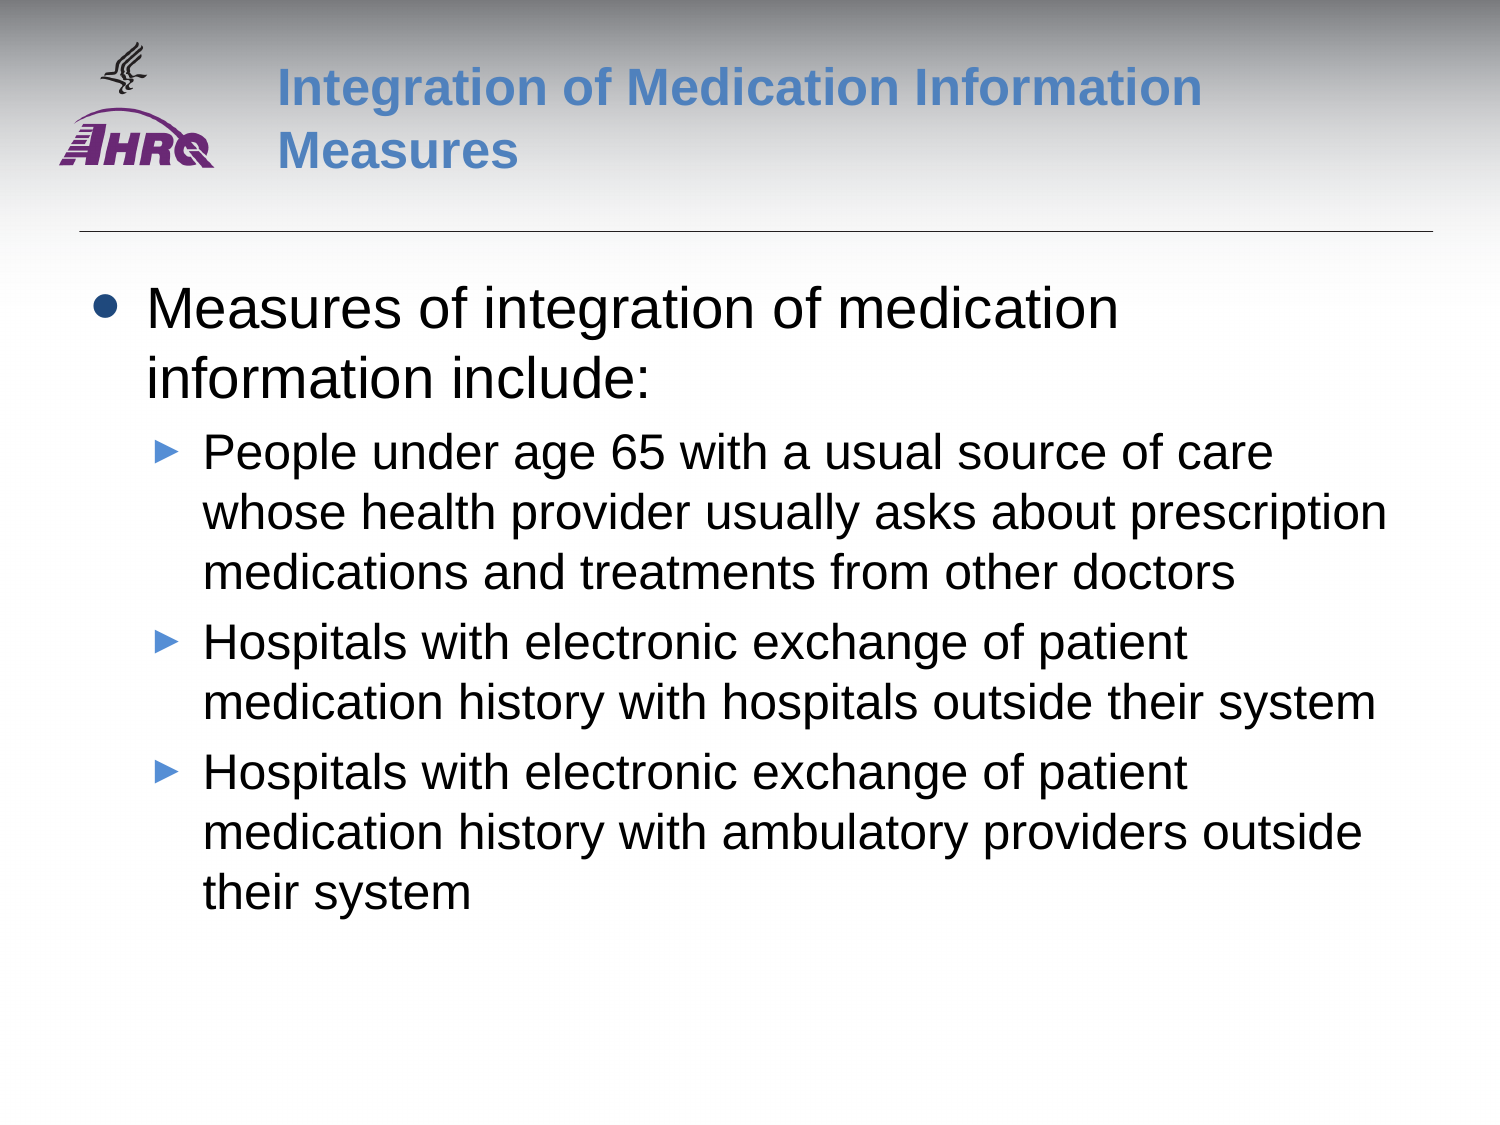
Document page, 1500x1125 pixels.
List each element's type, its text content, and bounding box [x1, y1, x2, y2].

picture [0, 0, 1500, 1125]
list Measures of integration of medication information include: People under age 65 with a usual source of care whose health provider usually asks about prescription medications and treatments from other doctors Hospitals with electronic exchange of patient medication history with hospitals outside their system Hospitals with electronic exchange of patient medication history with ambulatory providers outside their system [75, 262, 1425, 1005]
title Integration of Medication Information Measures [262, 45, 1425, 188]
